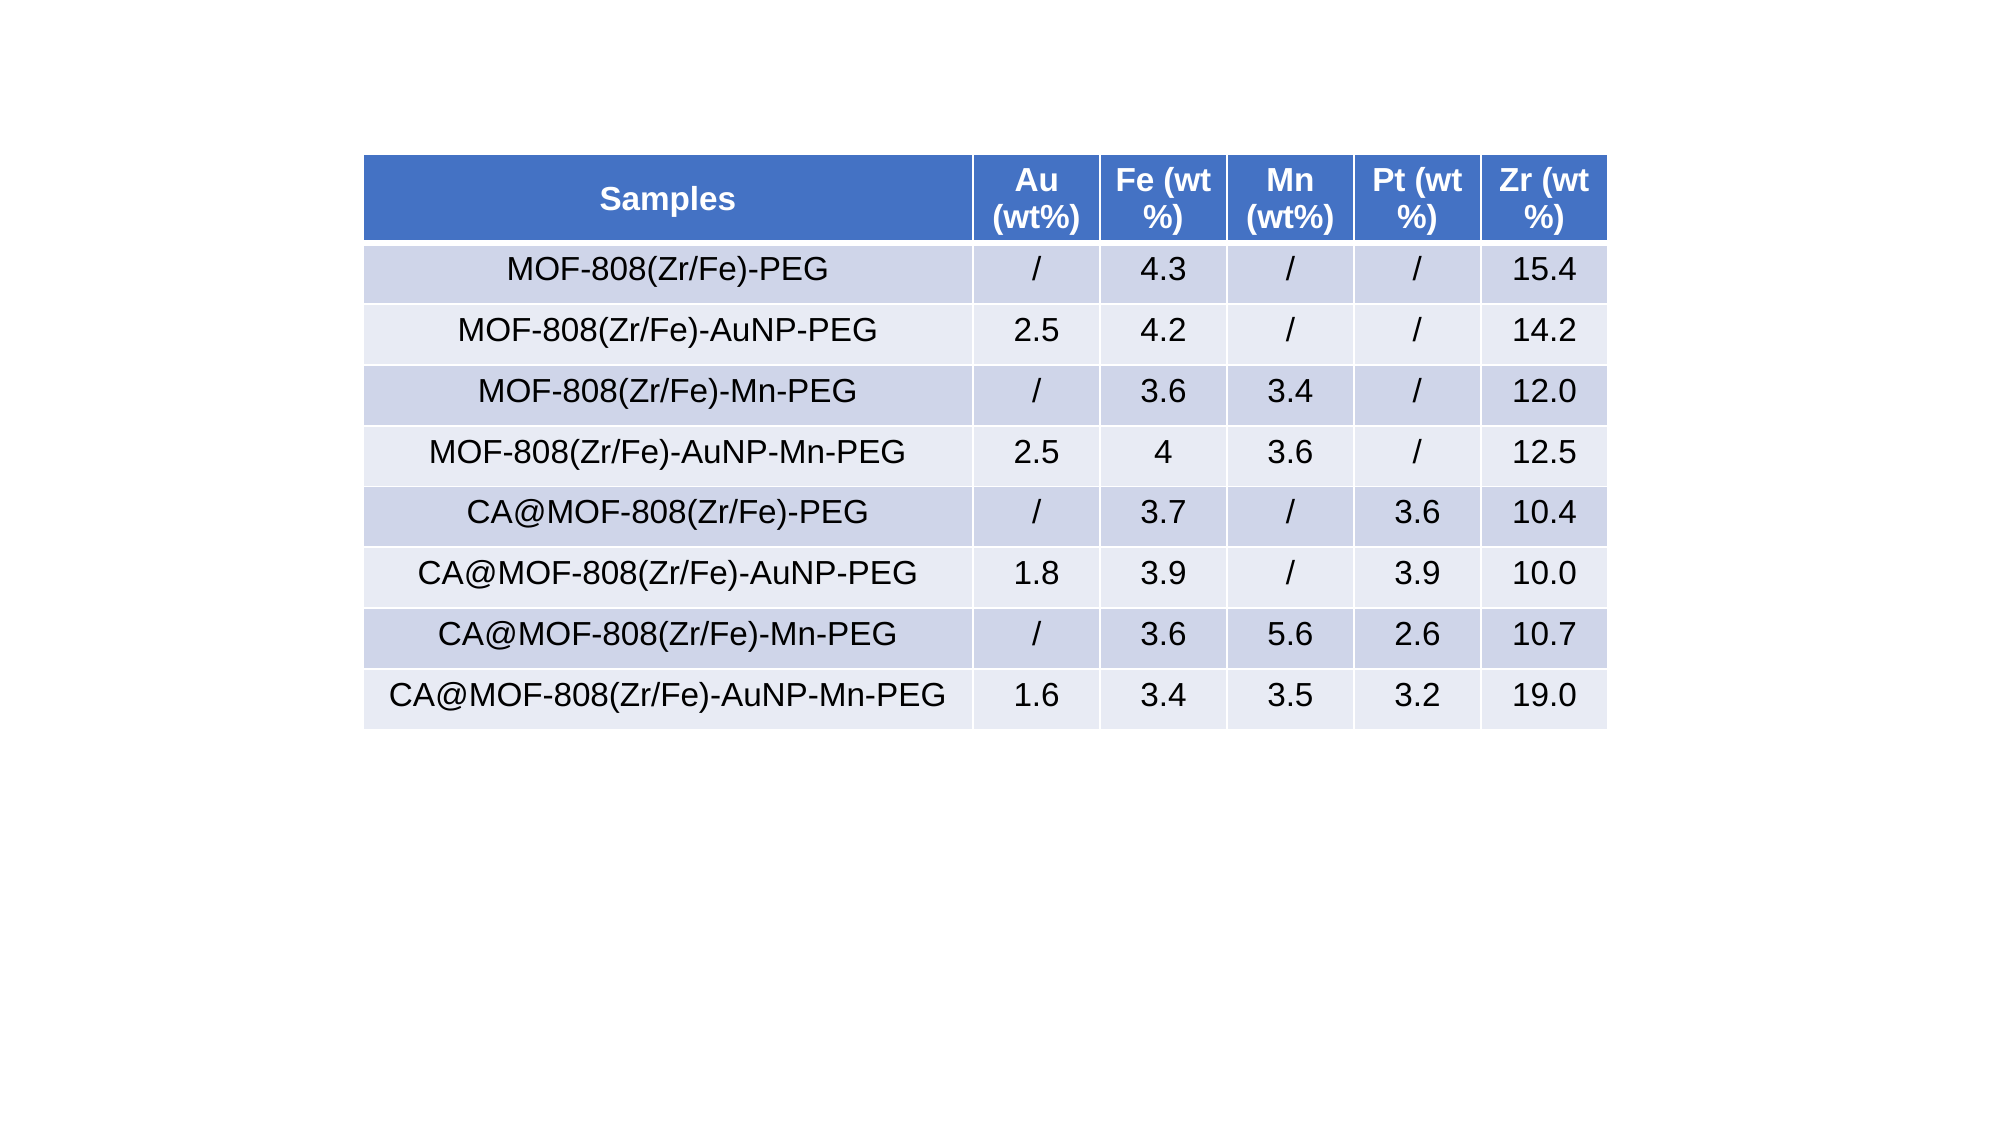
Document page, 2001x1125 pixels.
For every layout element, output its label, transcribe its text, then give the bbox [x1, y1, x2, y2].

table_cell 2.5 [974, 305, 1099, 364]
table_cell / [974, 609, 1099, 668]
table_cell 4 [1101, 427, 1226, 486]
table_cell 4.2 [1101, 305, 1226, 364]
table_header Au (wt%) [974, 155, 1099, 240]
table_cell 3.6 [1228, 427, 1353, 486]
table_cell 3.7 [1101, 487, 1226, 546]
table_cell CA@MOF-808(Zr/Fe)-AuNP-PEG [364, 548, 972, 607]
table_cell 3.2 [1355, 670, 1480, 729]
table_cell / [974, 246, 1099, 303]
table_cell CA@MOF-808(Zr/Fe)-Mn-PEG [364, 609, 972, 668]
table_cell / [1355, 246, 1480, 303]
table_cell 14.2 [1482, 305, 1607, 364]
table_cell MOF-808(Zr/Fe)-Mn-PEG [364, 366, 972, 425]
table_cell / [1228, 487, 1353, 546]
table_cell / [974, 487, 1099, 546]
table_cell 2.6 [1355, 609, 1480, 668]
table_cell MOF-808(Zr/Fe)-PEG [364, 246, 972, 303]
table_cell 2.5 [974, 427, 1099, 486]
table_cell 10.4 [1482, 487, 1607, 546]
table_cell 1.6 [974, 670, 1099, 729]
table_cell 19.0 [1482, 670, 1607, 729]
table_cell 12.5 [1482, 427, 1607, 486]
table_cell 3.6 [1101, 609, 1226, 668]
table_header Zr (wt%) [1482, 155, 1607, 240]
table_cell 3.4 [1228, 366, 1353, 425]
table_header Samples [364, 155, 972, 240]
table_cell 3.6 [1355, 487, 1480, 546]
table_cell 4.3 [1101, 246, 1226, 303]
table_cell 15.4 [1482, 246, 1607, 303]
table_cell / [1228, 246, 1353, 303]
table_cell 3.9 [1355, 548, 1480, 607]
table_cell 3.5 [1228, 670, 1353, 729]
table_header Fe (wt%) [1101, 155, 1226, 240]
table_cell MOF-808(Zr/Fe)-AuNP-Mn-PEG [364, 427, 972, 486]
table_cell CA@MOF-808(Zr/Fe)-AuNP-Mn-PEG [364, 670, 972, 729]
table_cell 12.0 [1482, 366, 1607, 425]
table_cell 10.7 [1482, 609, 1607, 668]
table_cell / [1355, 305, 1480, 364]
table_header Pt (wt%) [1355, 155, 1480, 240]
table_cell / [1355, 366, 1480, 425]
table_cell 3.6 [1101, 366, 1226, 425]
table_cell 3.4 [1101, 670, 1226, 729]
table_cell CA@MOF-808(Zr/Fe)-PEG [364, 487, 972, 546]
table_cell 1.8 [974, 548, 1099, 607]
table_cell MOF-808(Zr/Fe)-AuNP-PEG [364, 305, 972, 364]
table_cell 5.6 [1228, 609, 1353, 668]
table_cell / [1228, 548, 1353, 607]
table_cell 10.0 [1482, 548, 1607, 607]
table_cell / [1228, 305, 1353, 364]
table_header Mn (wt%) [1228, 155, 1353, 240]
table_cell / [1355, 427, 1480, 486]
table_cell 3.9 [1101, 548, 1226, 607]
table_cell / [974, 366, 1099, 425]
